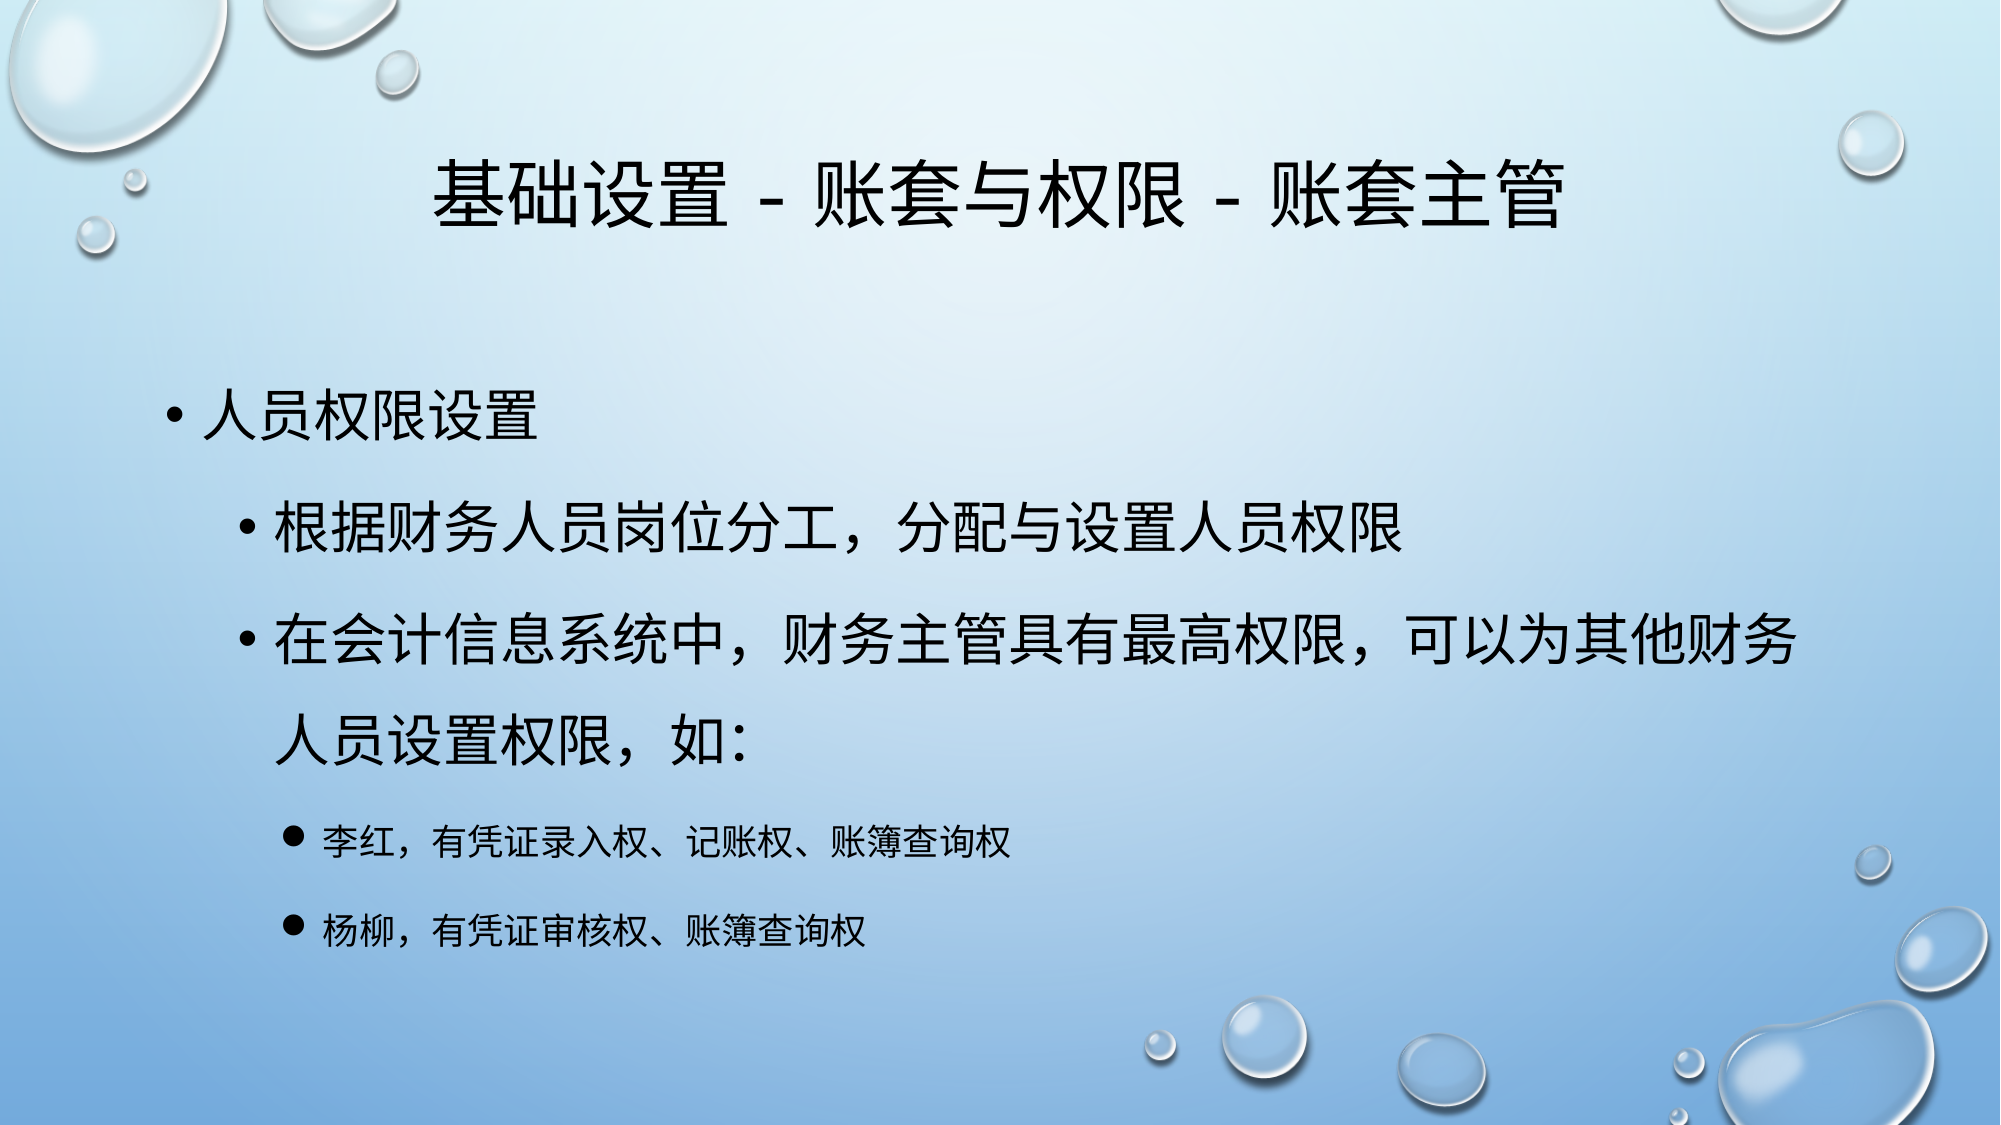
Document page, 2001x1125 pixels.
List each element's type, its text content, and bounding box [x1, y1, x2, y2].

title 基础设置-账套与权限-账套主管 [149, 67, 1851, 329]
picture [0, 0, 2000, 1125]
list 人员权限设置 根据财务人员岗位分工，分配与设置人员权限 在会计信息系统中，财务主管具有最高权限，可以为其他财务人员设置权限，如： 李红，有凭证录入权、记账权、账簿查询权 杨柳，有凭证审核权、账簿查询权 [149, 339, 1850, 966]
